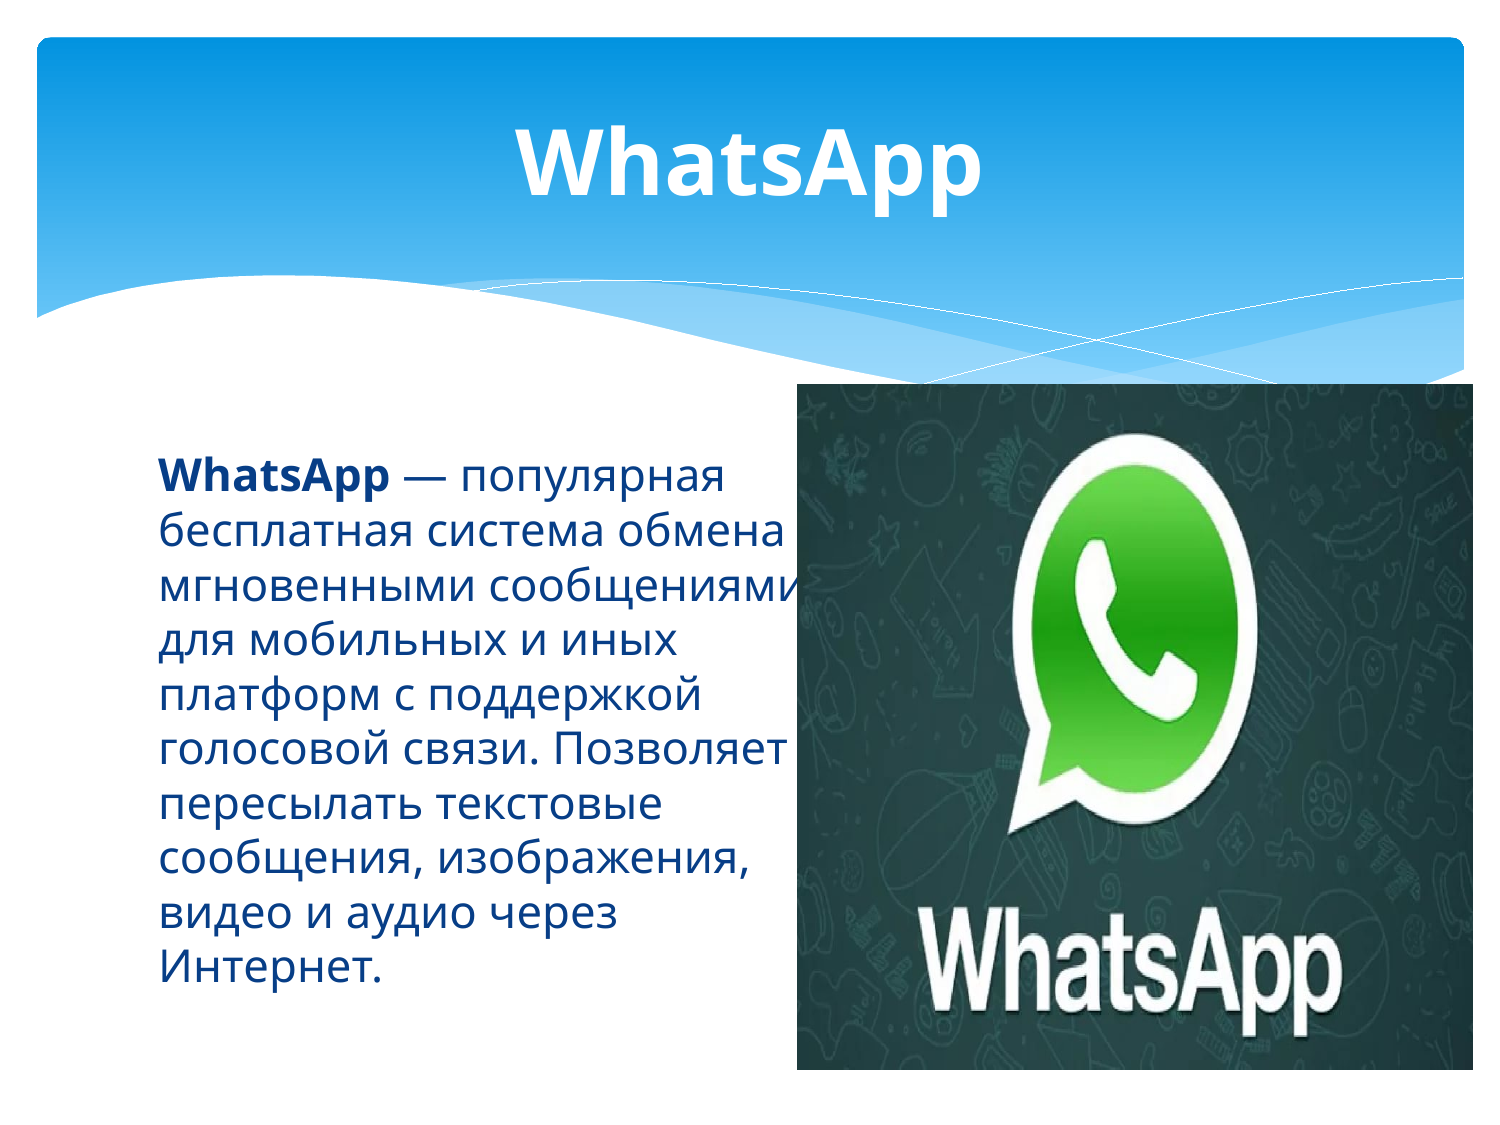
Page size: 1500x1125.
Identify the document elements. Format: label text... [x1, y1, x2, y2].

list WhatsApp — популярная бесплатная система обмена мгновенными сообщениями для мобильных и иных платформ с поддержкой голосовой связи. Позволяет пересылать текстовые сообщения, изображения, видео и аудио через Интернет. [143, 438, 791, 1005]
picture [796, 384, 1473, 1070]
title WhatsApp [75, 55, 1425, 261]
